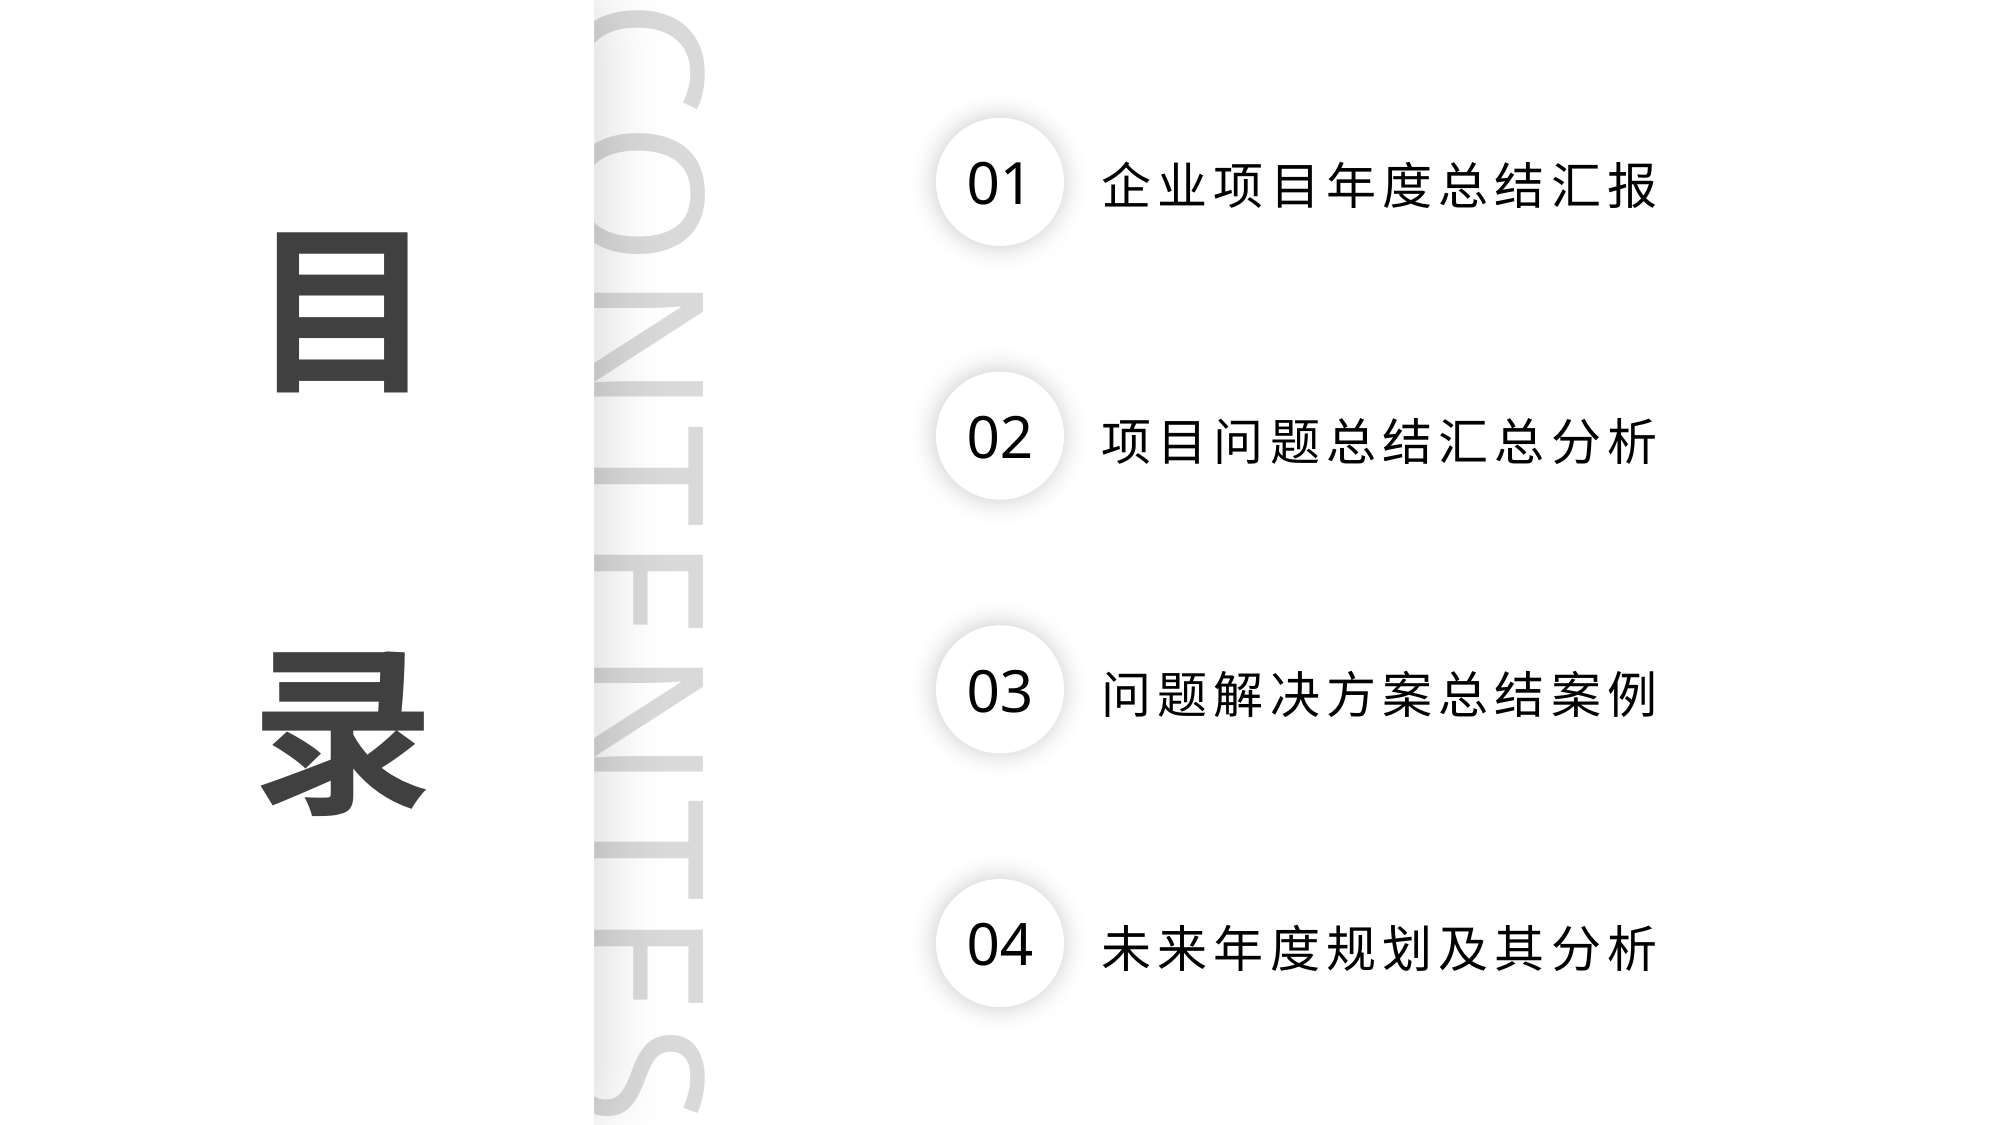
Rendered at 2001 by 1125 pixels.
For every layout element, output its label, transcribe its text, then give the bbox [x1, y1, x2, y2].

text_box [923, 878, 1077, 1008]
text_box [923, 625, 1077, 754]
text_box 目 [236, 187, 358, 423]
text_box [923, 117, 1077, 246]
text_box 项目问题总结汇总分析 [1086, 403, 1718, 478]
text_box [0, 0, 595, 1125]
text_box 问题解决方案总结案例 [1086, 656, 1718, 732]
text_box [923, 371, 1077, 500]
text_box 录 [236, 608, 358, 844]
text_box 企业项目年度总结汇报 [1086, 146, 1718, 222]
text_box CONTENTES [617, 0, 763, 1125]
text_box 未来年度规划及其分析 [1086, 909, 1718, 985]
